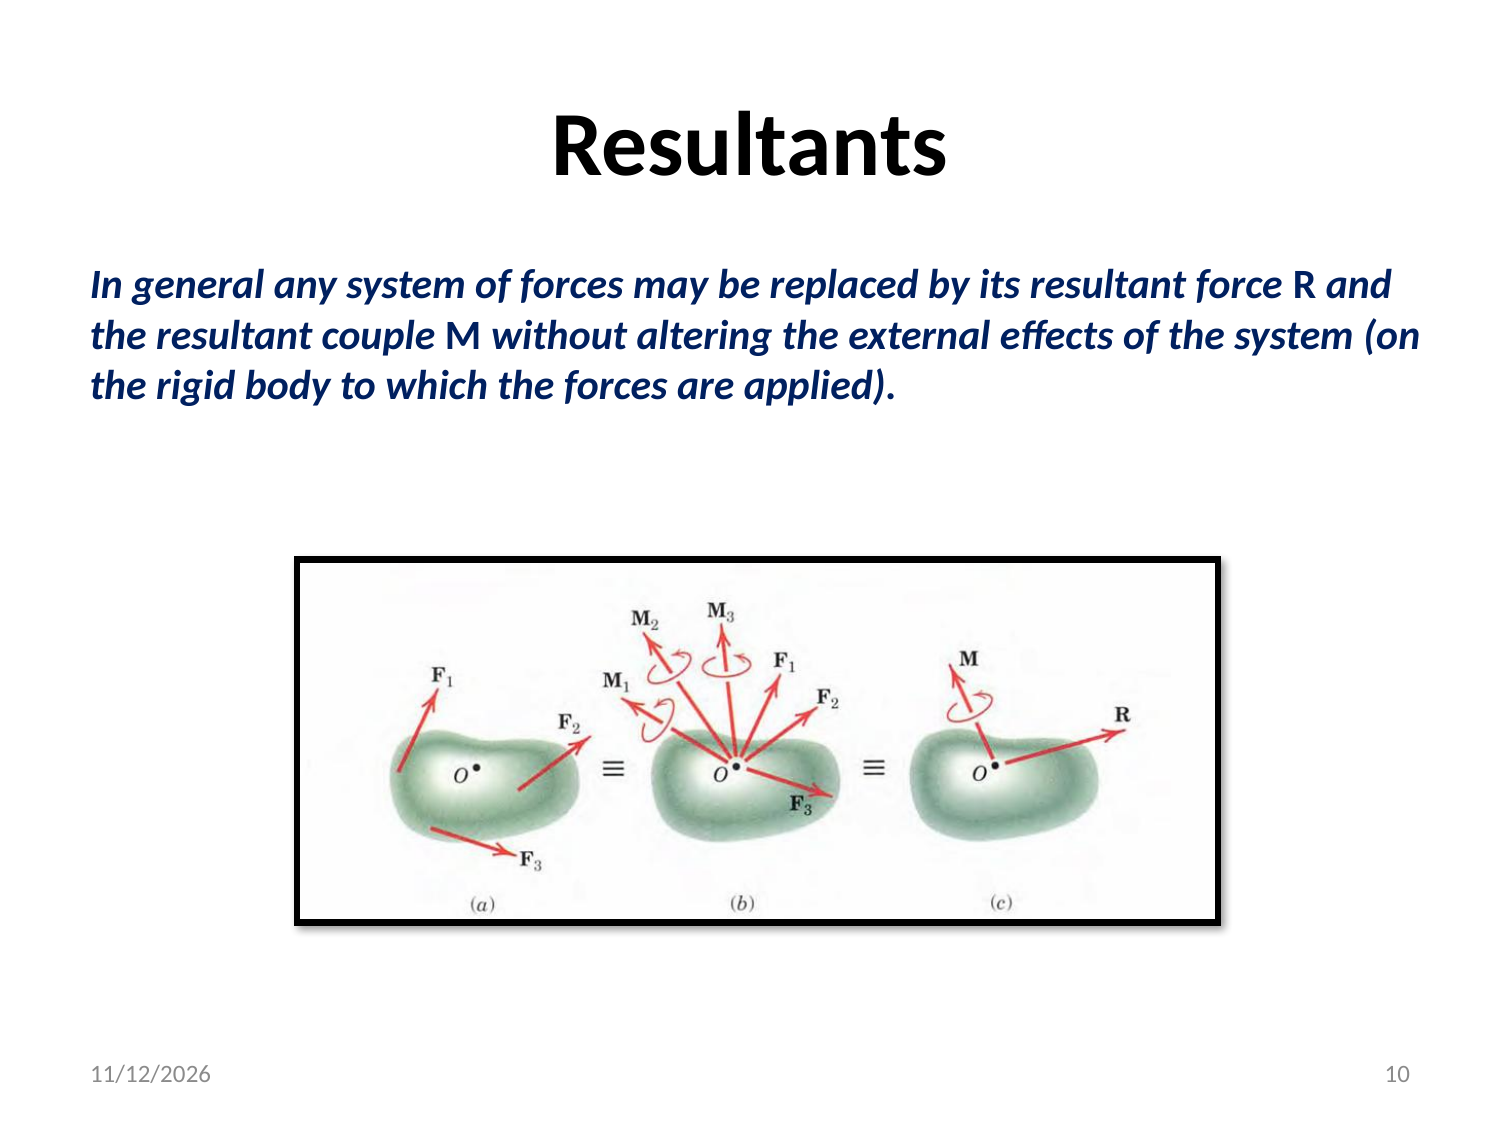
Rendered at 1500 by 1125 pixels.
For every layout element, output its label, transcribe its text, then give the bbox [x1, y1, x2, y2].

text_box In general any system of forces may be replaced by its resultant force R and the resultant couple M without altering the external effects of the system (on the rigid body to which the forces are applied). [75, 249, 1450, 460]
picture [299, 562, 1216, 920]
title Resultants [75, 45, 1425, 233]
slide_number 10 [1074, 1042, 1425, 1103]
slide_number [75, 1042, 425, 1103]
